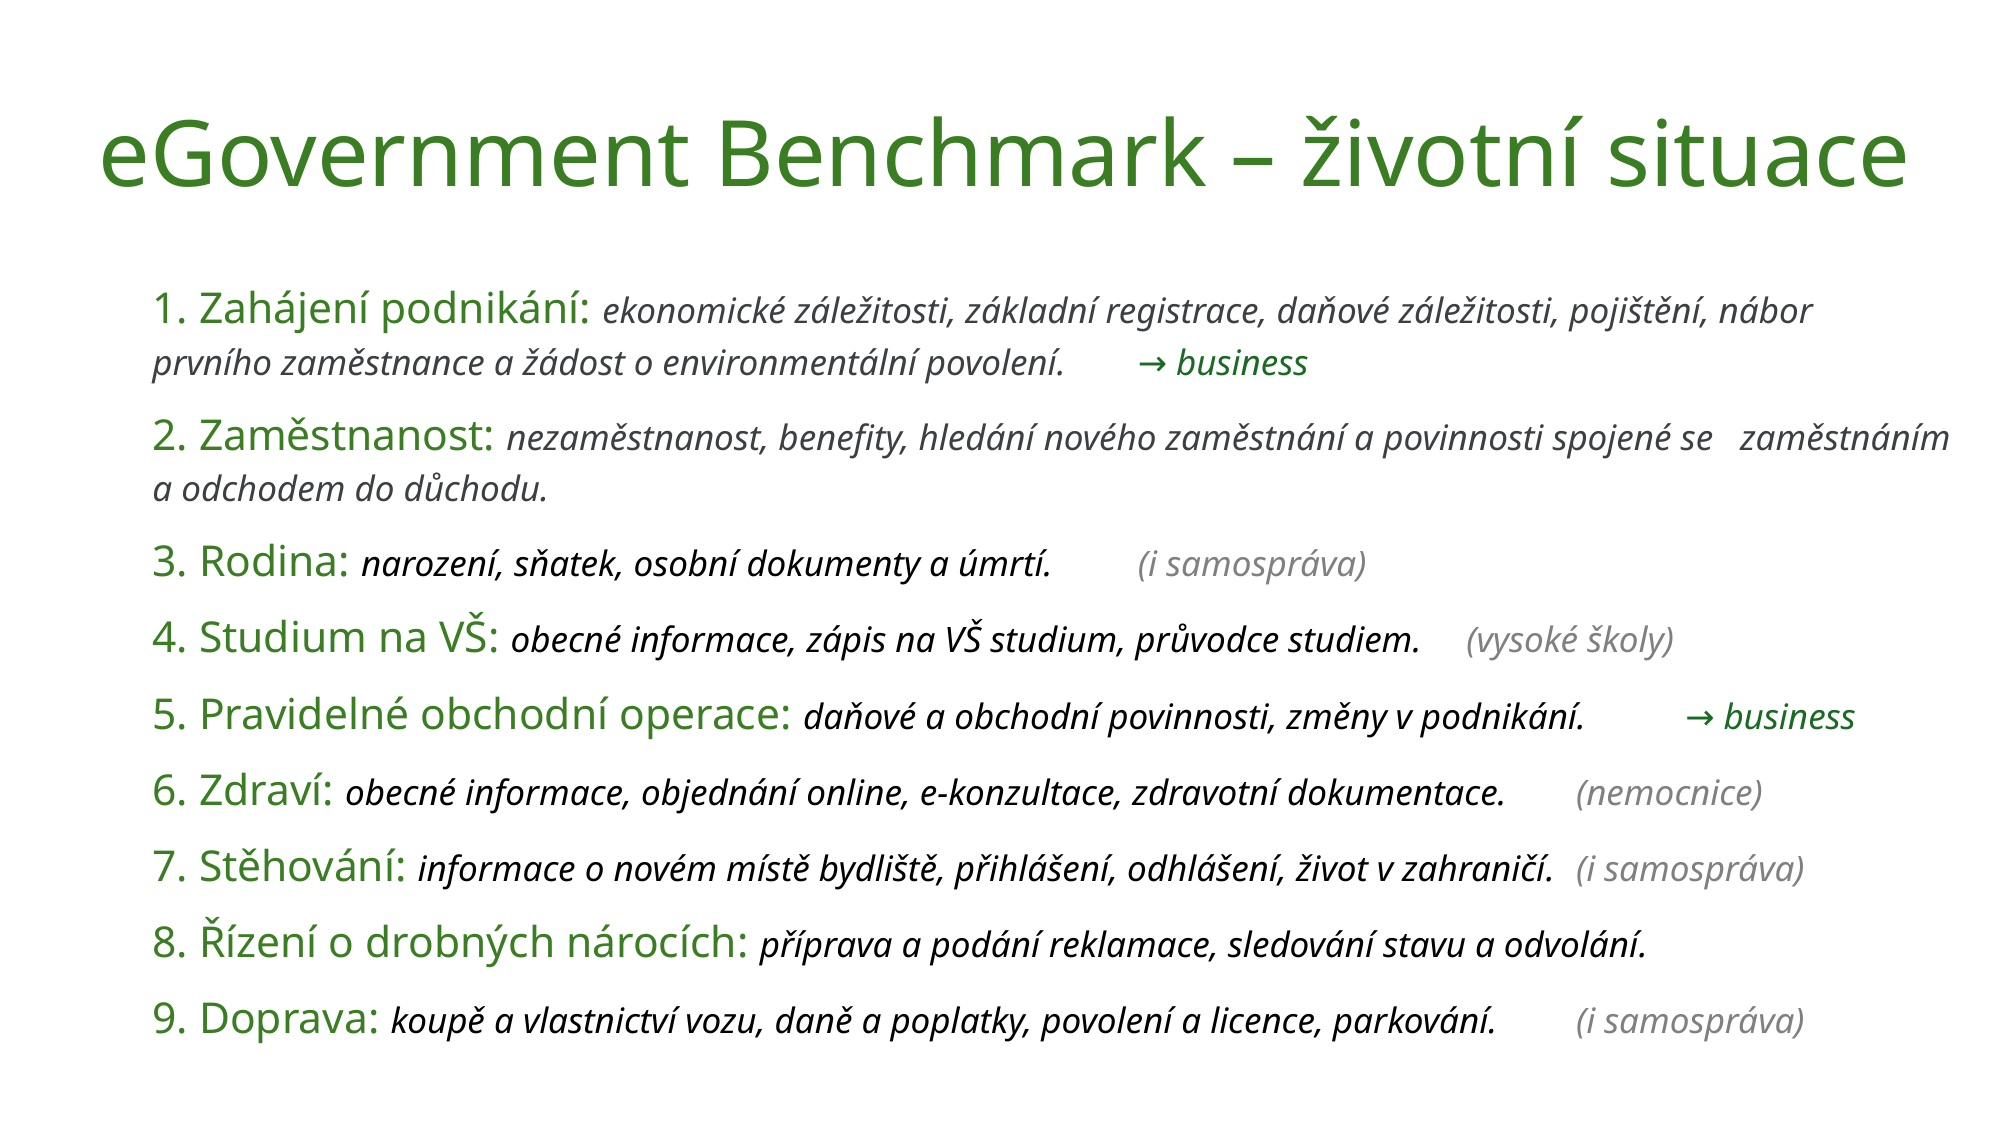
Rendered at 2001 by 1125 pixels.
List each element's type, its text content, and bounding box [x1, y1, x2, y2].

title eGovernment Benchmark – životní situace [83, 59, 1953, 254]
list 1. Zahájení podnikání: ekonomické záležitosti, základní registrace, daňové záležitosti, pojištění, nábor prvního zaměstnance a žádost o environmentální povolení. → business 2. Zaměstnanost: nezaměstnanost, benefity, hledání nového zaměstnání a povinnosti spojené se zaměstnáním a odchodem do důchodu. 3. Rodina: narození, sňatek, osobní dokumenty a úmrtí. (i samospráva) 4. Studium na VŠ: obecné informace, zápis na VŠ studium, průvodce studiem. (vysoké školy) 5. Pravidelné obchodní operace: daňové a obchodní povinnosti, změny v podnikání. → business 6. Zdraví: obecné informace, objednání online, e-konzultace, zdravotní dokumentace. (nemocnice) 7. Stěhování: informace o novém místě bydliště, přihlášení, odhlášení, život v zahraničí. (i samospráva) 8. Řízení o drobných nárocích: příprava a podání reklamace, sledování stavu a odvolání. 9. Doprava: koupě a vlastnictví vozu, daně a poplatky, povolení a licence, parkování. (i samospráva) [137, 263, 1983, 1066]
